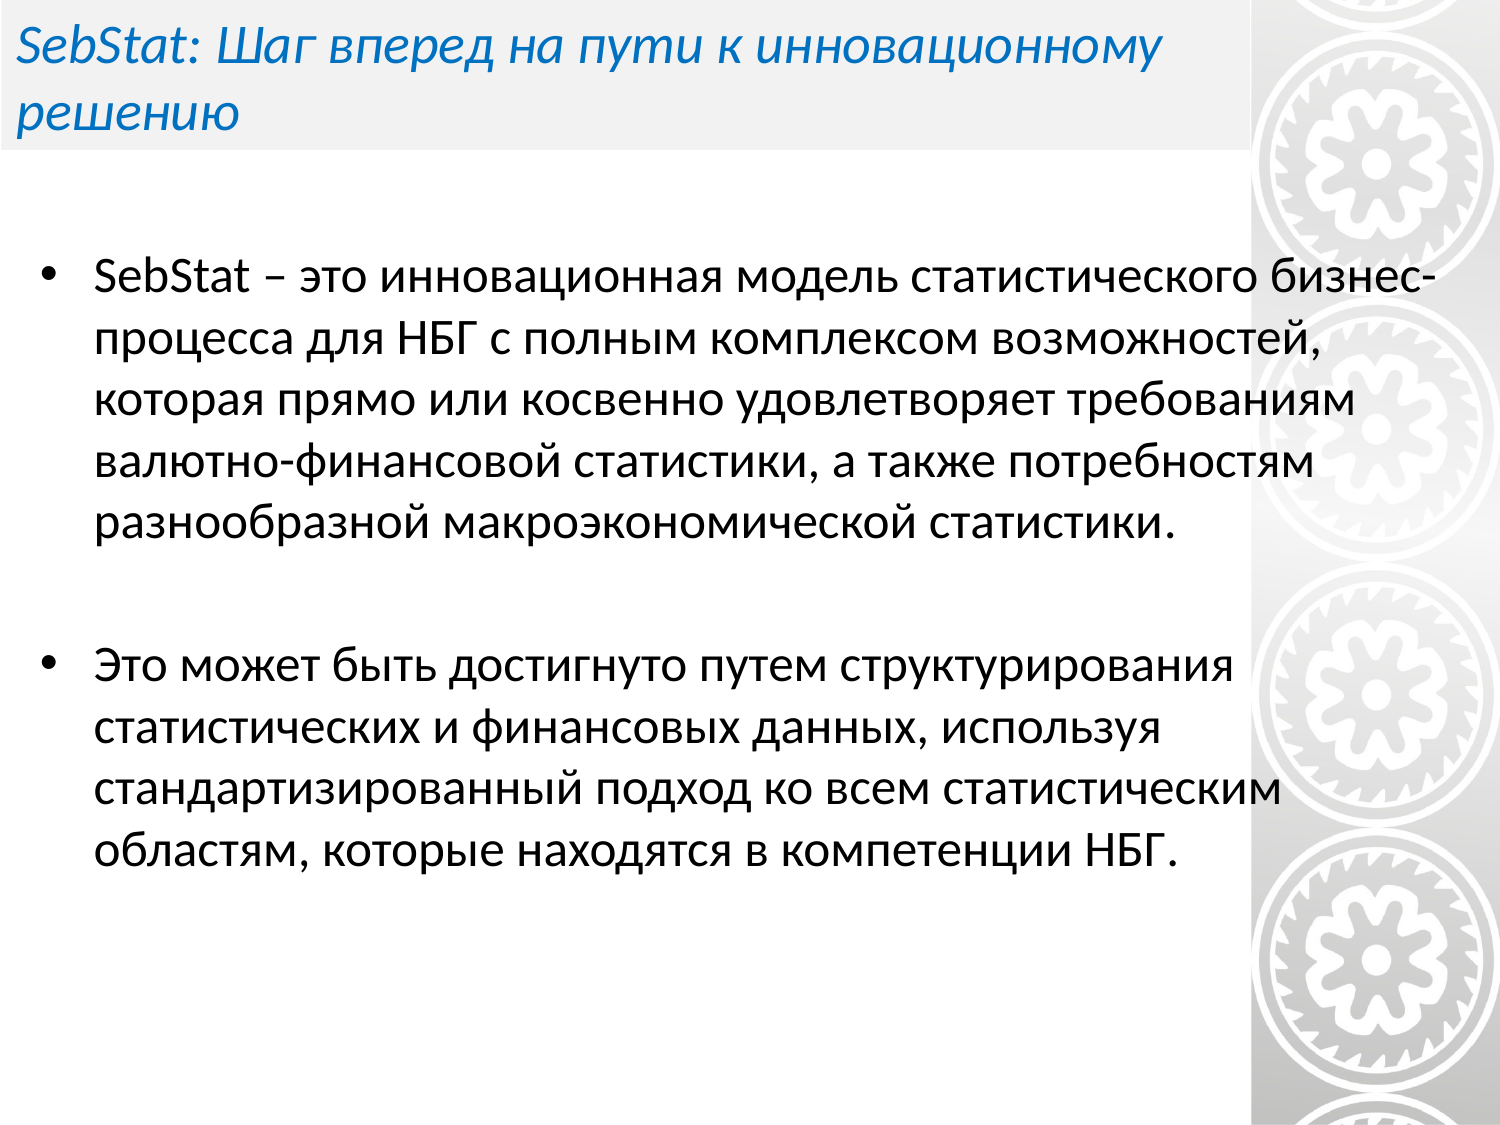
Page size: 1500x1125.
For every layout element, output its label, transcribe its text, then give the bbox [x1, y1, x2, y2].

list SebStat – это инновационная модель статистического бизнес-процесса для НБГ с полным комплексом возможностей, которая прямо или косвенно удовлетворяет требованиям валютно-финансовой статистики, а также потребностям разнообразной макроэкономической статистики. Это может быть достигнуто путем структурирования статистических и финансовых данных, используя стандартизированный подход ко всем статистическим областям, которые находятся в компетенции НБГ. [24, 162, 1463, 913]
picture [0, 0, 1500, 1125]
title SebStat: Шаг вперед на пути к инновационному решению [1, 0, 1250, 150]
